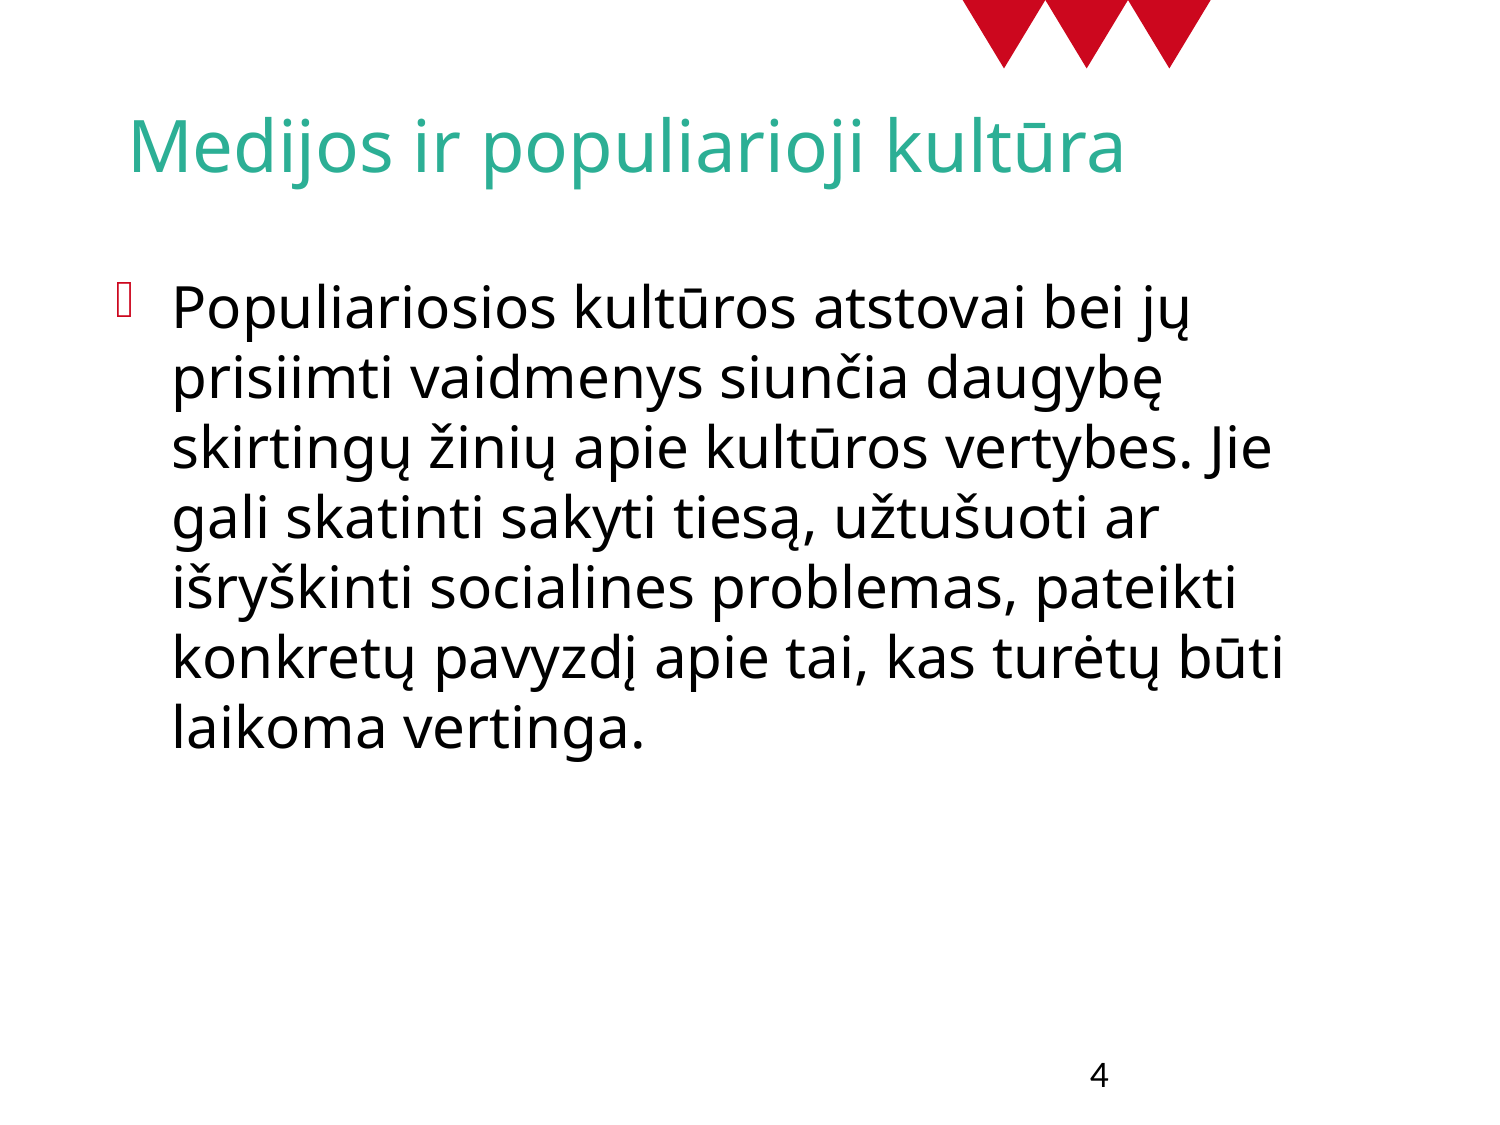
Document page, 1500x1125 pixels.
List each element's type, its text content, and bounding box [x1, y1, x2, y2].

list Populiariosios kultūros atstovai bei jų prisiimti vaidmenys siunčia daugybę skirtingų žinių apie kultūros vertybes. Jie gali skatinti sakyti tiesą, užtušuoti ar išryškinti socialines problemas, pateikti konkretų pavyzdį apie tai, kas turėtų būti laikoma vertinga. [100, 262, 1400, 1012]
title Medijos ir populiarioji kultūra [112, 66, 1388, 220]
slide_number 4 [1074, 1042, 1425, 1103]
